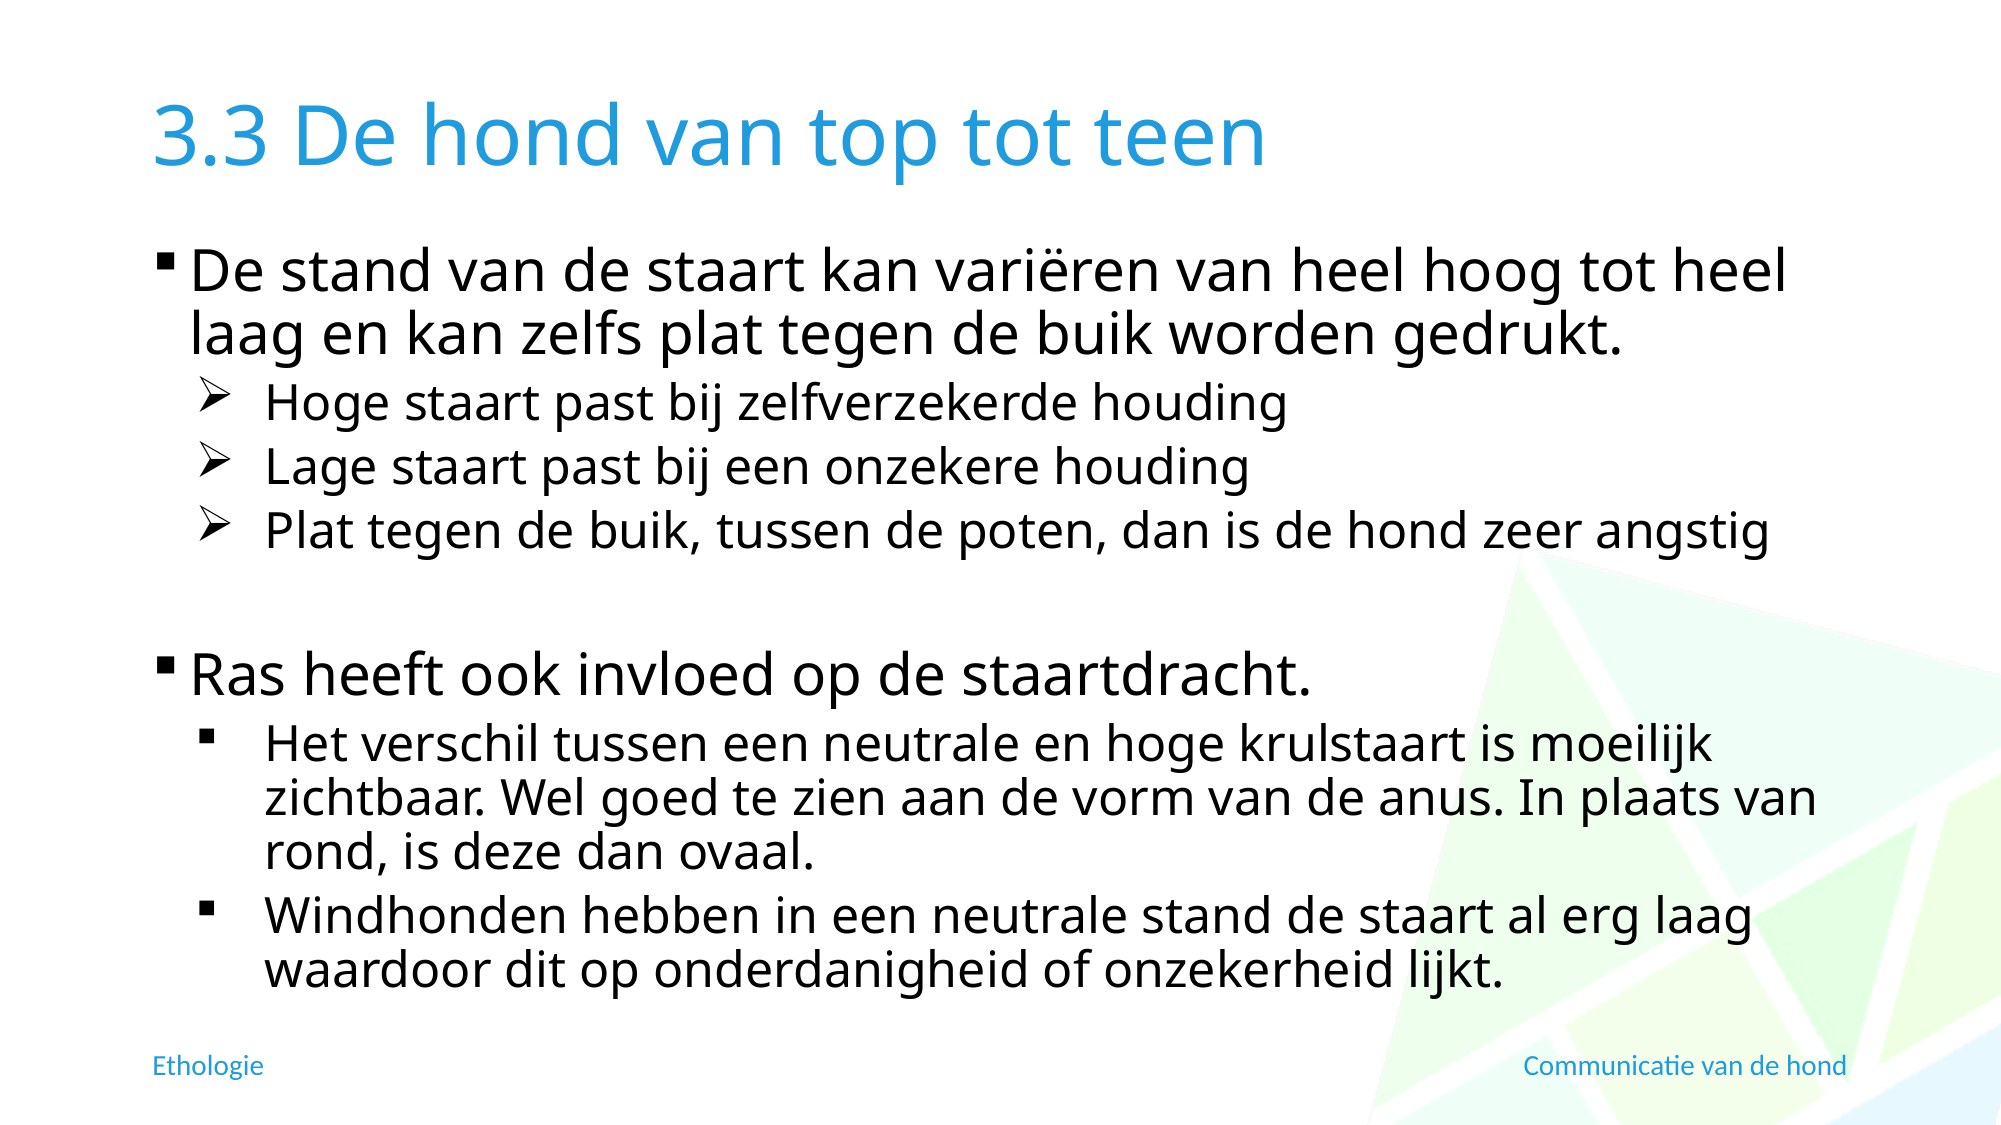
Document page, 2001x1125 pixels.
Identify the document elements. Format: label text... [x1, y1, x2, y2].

list Communicatie van de hond [1412, 1042, 1863, 1103]
list Ethologie [137, 1042, 588, 1103]
title 3.3 De hond van top tot teen [137, 59, 1863, 217]
list De stand van de staart kan variëren van heel hoog tot heel laag en kan zelfs plat tegen de buik worden gedrukt. Hoge staart past bij zelfverzekerde houding Lage staart past bij een onzekere houding Plat tegen de buik, tussen de poten, dan is de hond zeer angstig Ras heeft ook invloed op de staartdracht. Het verschil tussen een neutrale en hoge krulstaart is moeilijk zichtbaar. Wel goed te zien aan de vorm van de anus. In plaats van rond, is deze dan ovaal. Windhonden hebben in een neutrale stand de staart al erg laag waardoor dit op onderdanigheid of onzekerheid lijkt. [137, 233, 1863, 1014]
